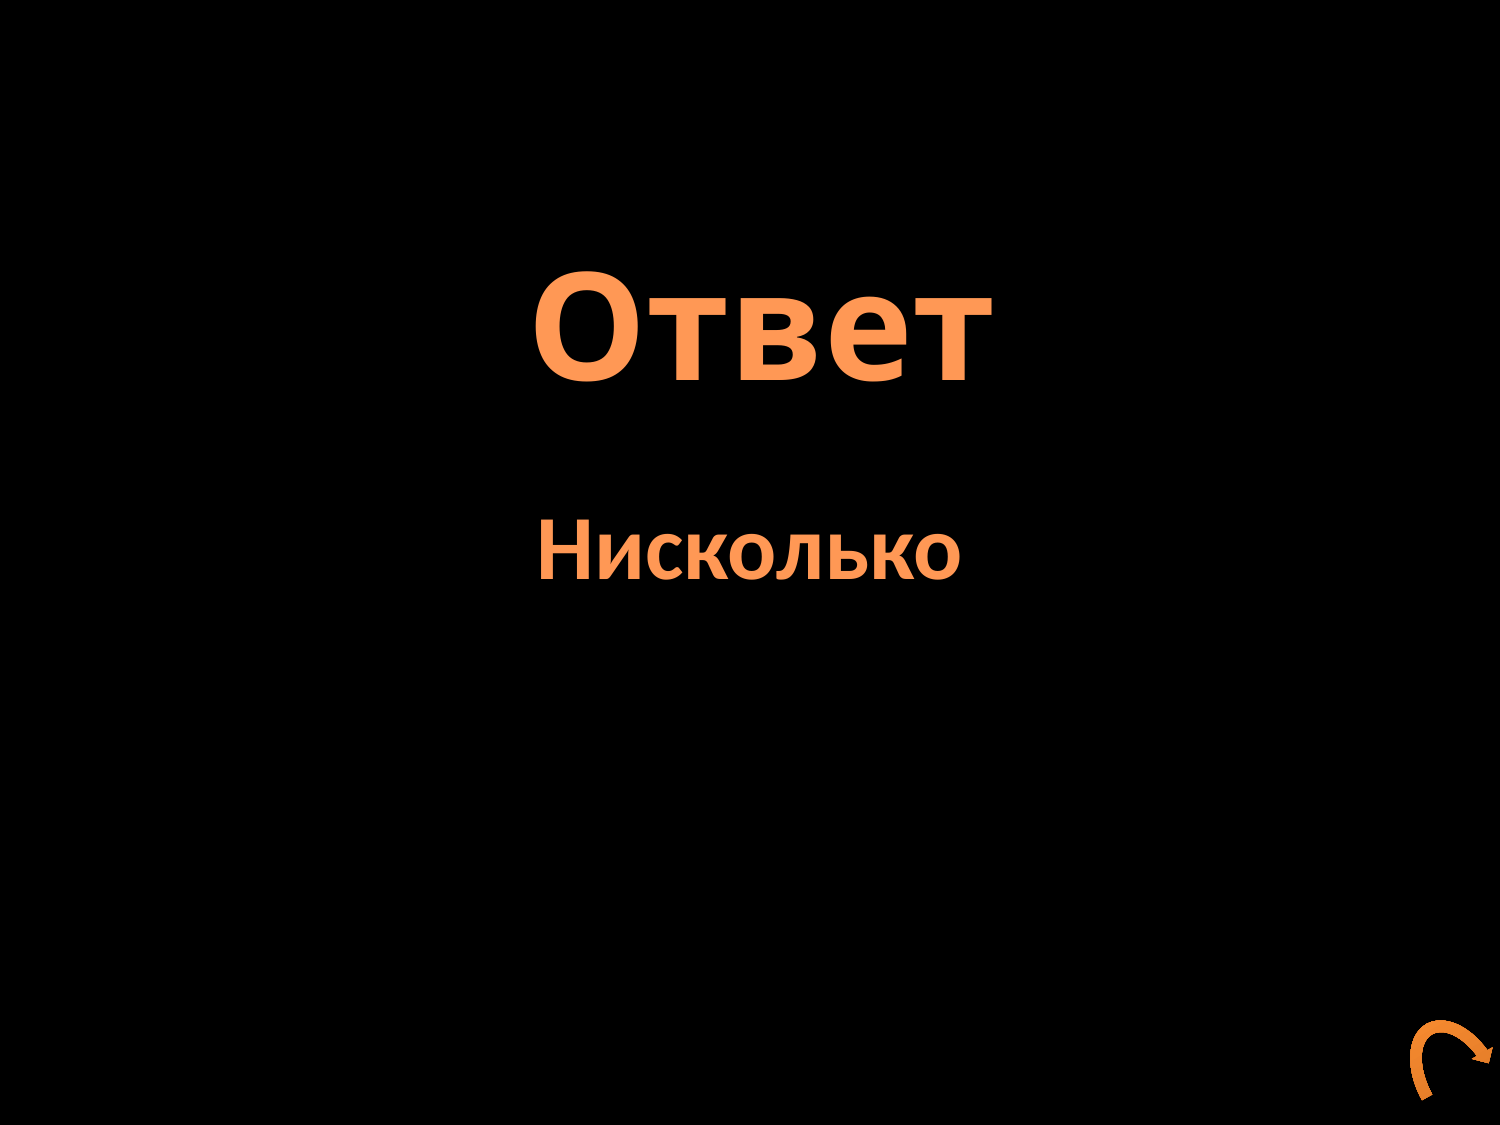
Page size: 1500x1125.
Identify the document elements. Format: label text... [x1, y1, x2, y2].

text_box [1410, 1020, 1493, 1101]
text_box Ответ [128, 222, 1395, 418]
text_box Нисколько [35, 480, 1465, 606]
